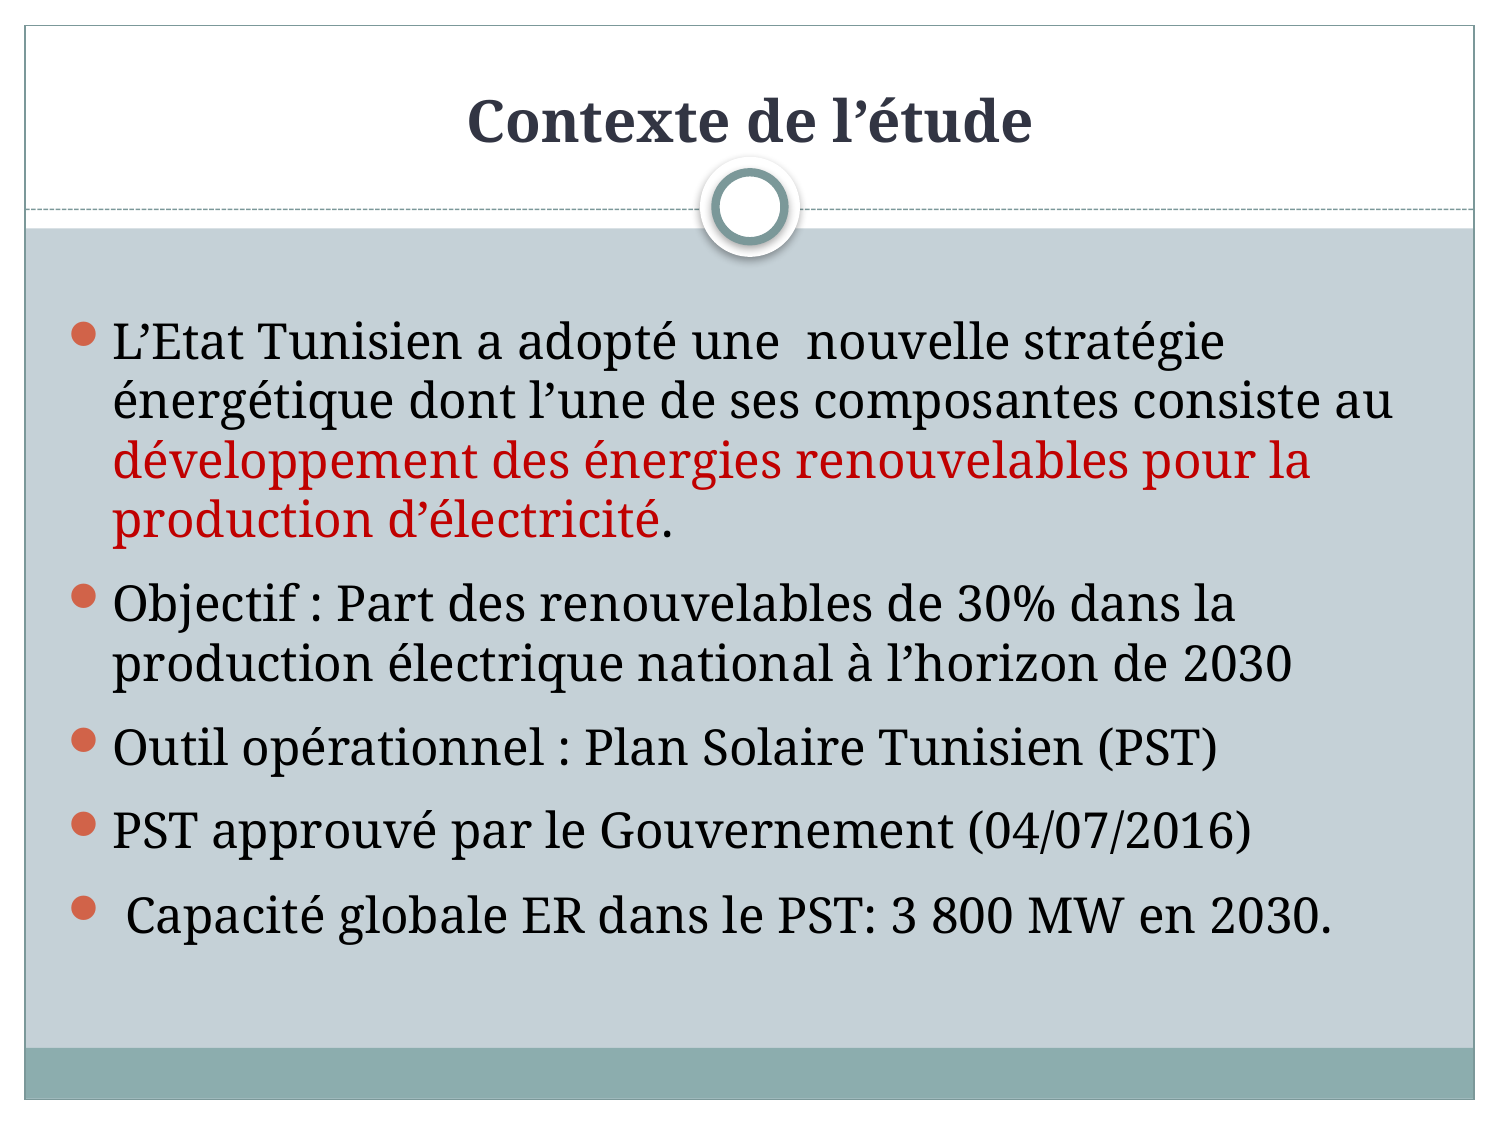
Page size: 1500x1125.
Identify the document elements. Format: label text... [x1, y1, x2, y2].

title Contexte de l’étude [29, 37, 1471, 162]
list L’Etat Tunisien a adopté une nouvelle stratégie énergétique dont l’une de ses composantes consiste au développement des énergies renouvelables pour la production d’électricité. Objectif : Part des renouvelables de 30% dans la production électrique national à l’horizon de 2030 Outil opérationnel : Plan Solaire Tunisien (PST) PST approuvé par le Gouvernement (04/07/2016) Capacité globale ER dans le PST: 3 800 MW en 2030. [53, 302, 1449, 953]
